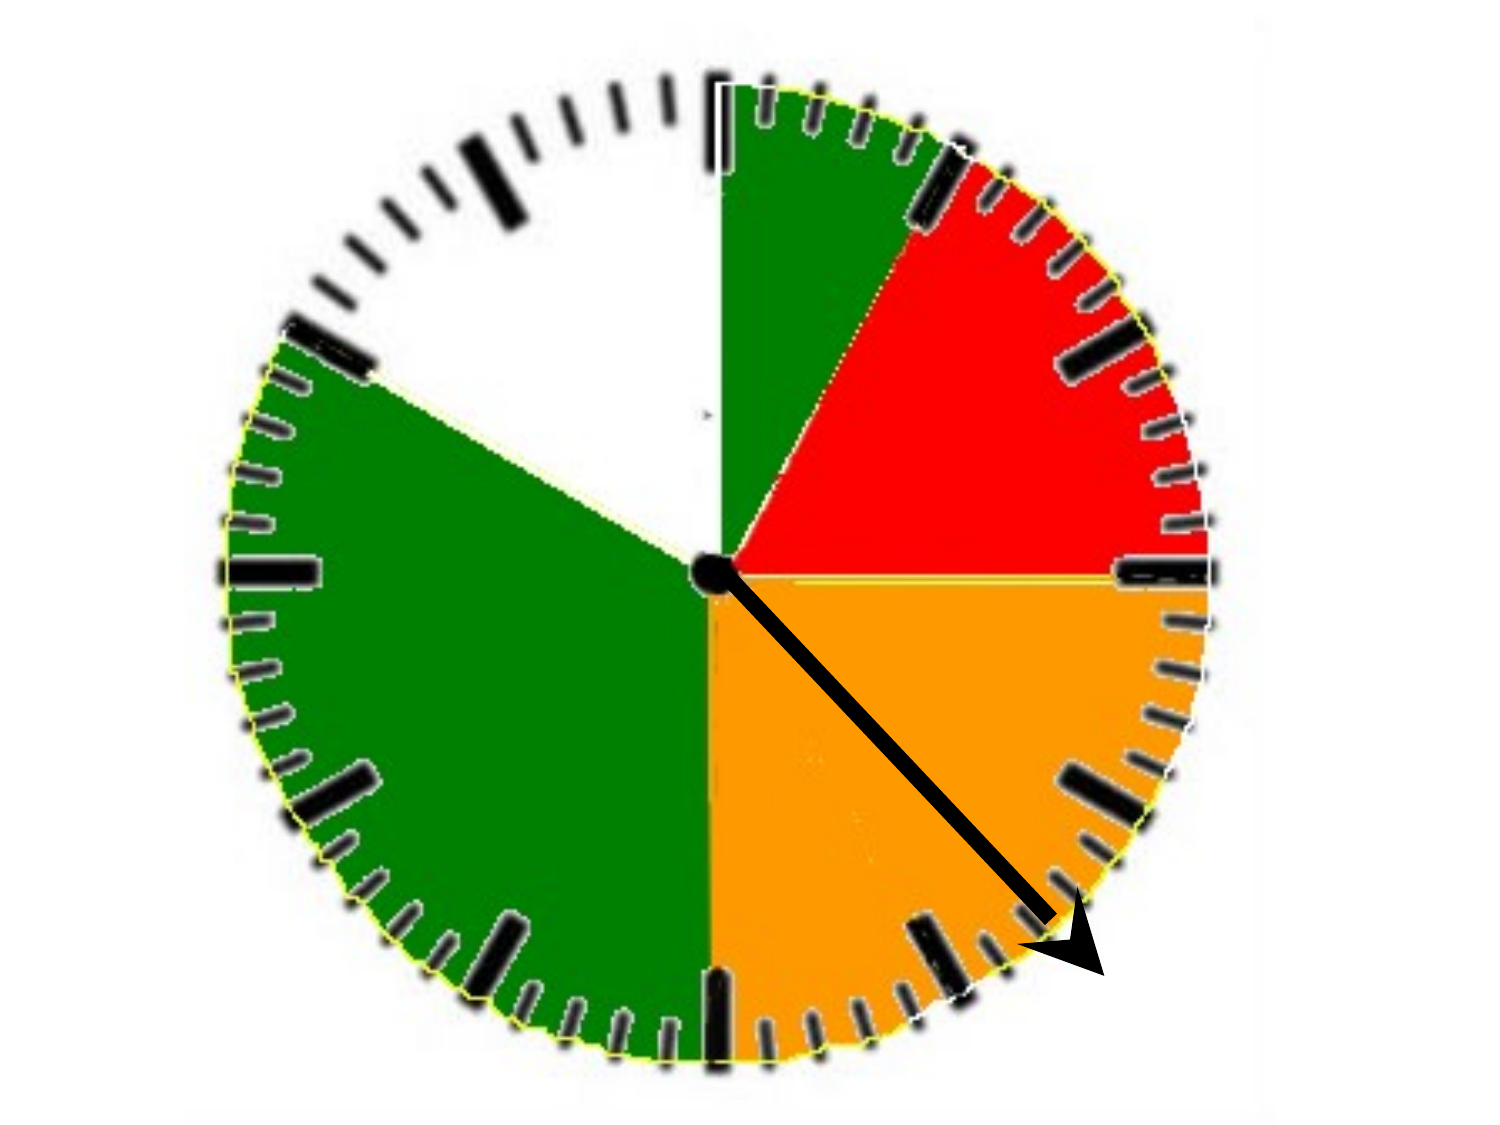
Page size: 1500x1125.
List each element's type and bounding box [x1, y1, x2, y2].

picture [182, 5, 1306, 1125]
text_box [702, 574, 1117, 965]
